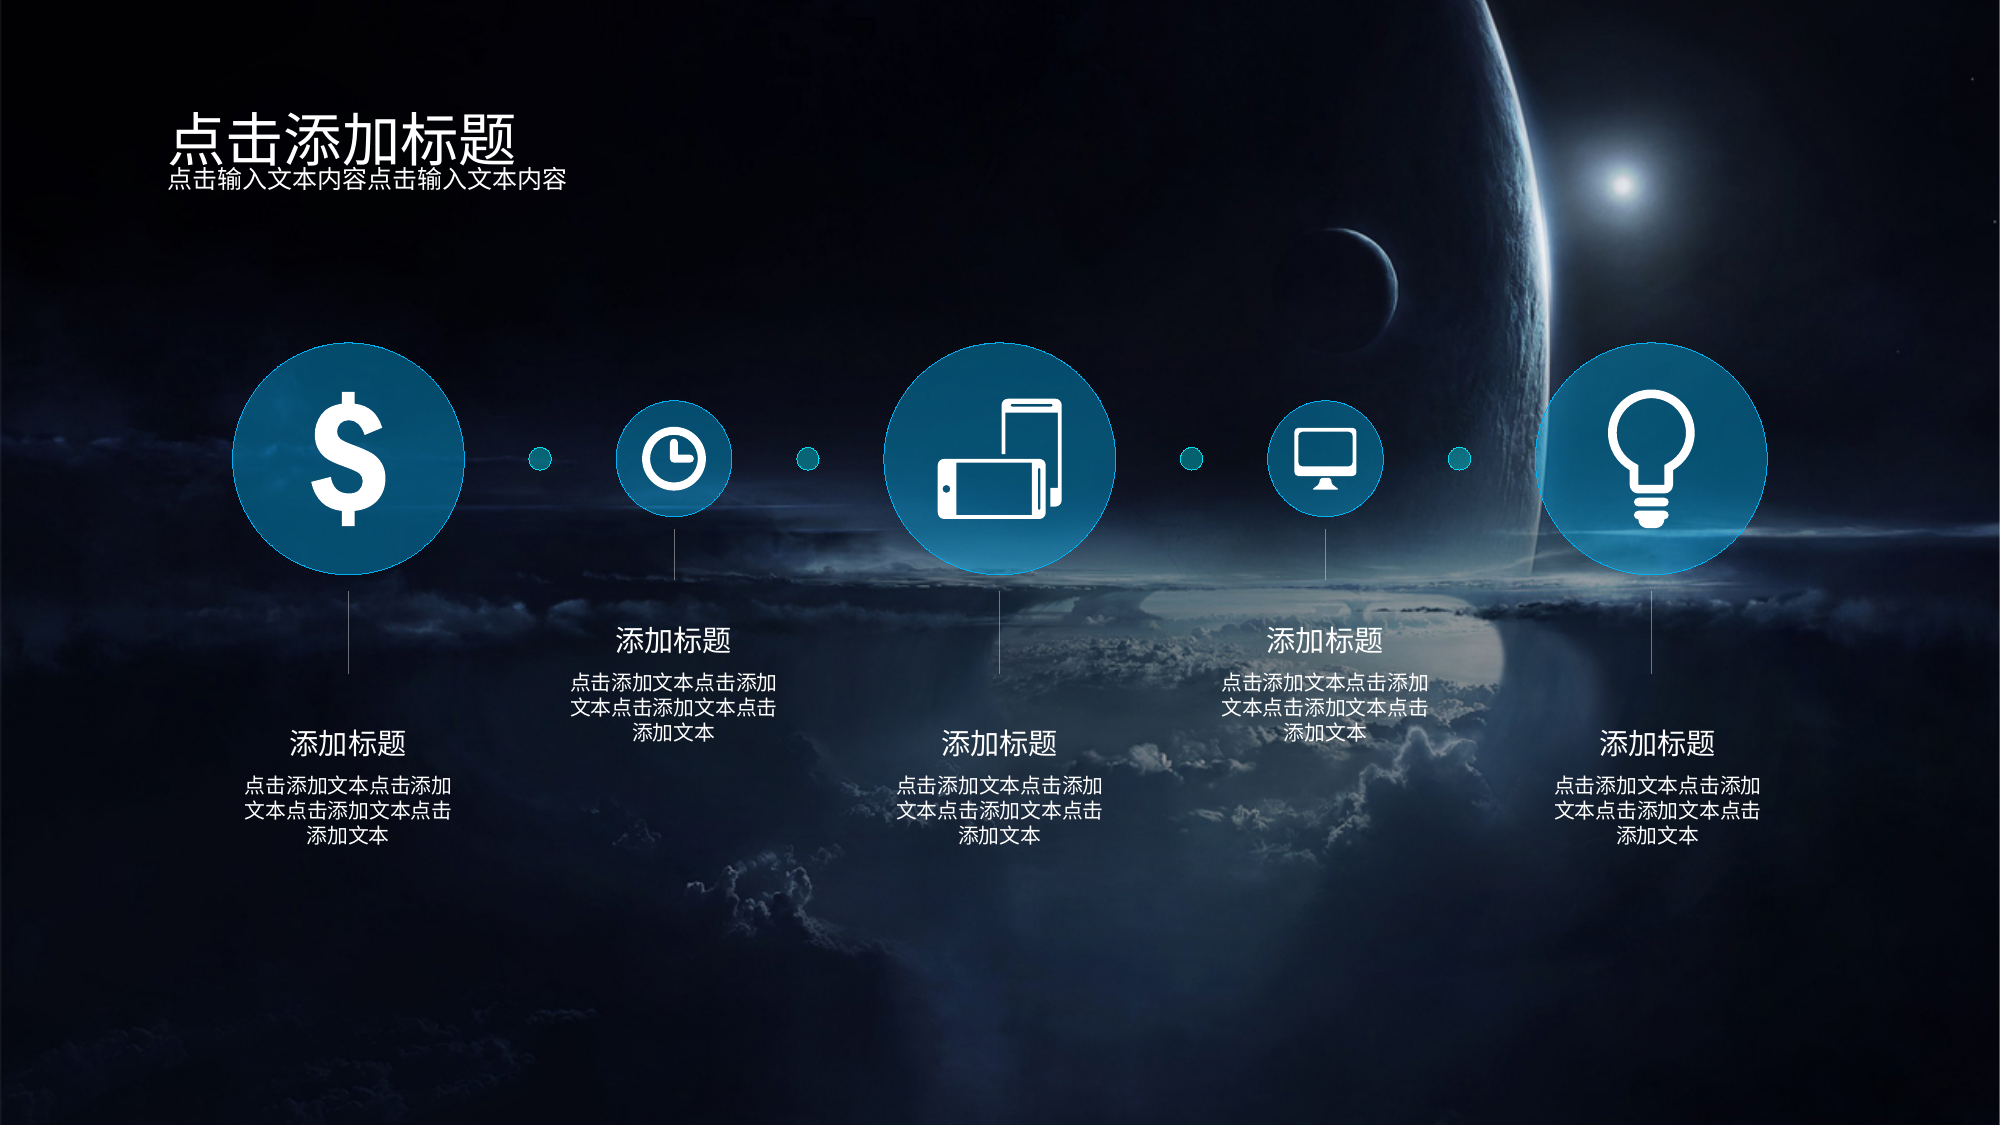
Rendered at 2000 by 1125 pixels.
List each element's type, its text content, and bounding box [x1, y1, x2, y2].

text_box 添加标题 [214, 700, 483, 768]
text_box 点击添加标题 [152, 60, 532, 155]
text_box 添加标题 [1191, 597, 1460, 665]
picture [0, 0, 2000, 1125]
text_box [1267, 400, 1384, 517]
text_box 点击添加文本点击添加文本点击添加文本点击添加文本 [1535, 765, 1781, 856]
text_box [616, 400, 732, 517]
text_box [528, 447, 552, 471]
text_box [796, 447, 820, 471]
text_box 点击添加文本点击添加文本点击添加文本点击添加文本 [226, 765, 471, 856]
text_box [1448, 447, 1471, 471]
text_box [1001, 398, 1062, 507]
text_box [1633, 510, 1669, 529]
text_box 点击添加文本点击添加文本点击添加文本点击添加文本 [1202, 662, 1448, 752]
text_box [1180, 447, 1203, 471]
text_box 点击添加文本点击添加文本点击添加文本点击添加文本 [877, 765, 1123, 856]
text_box [311, 391, 386, 527]
text_box [937, 458, 1046, 519]
text_box 添加标题 [865, 700, 1134, 768]
text_box 点击输入文本内容点击输入文本内容 [152, 155, 583, 201]
text_box [1608, 389, 1695, 494]
text_box [1535, 342, 1768, 575]
text_box [883, 342, 1116, 575]
text_box [1294, 427, 1357, 490]
text_box [232, 342, 465, 575]
text_box 点击添加文本点击添加文本点击添加文本点击添加文本 [551, 662, 797, 752]
text_box [642, 426, 706, 491]
text_box 添加标题 [1523, 700, 1792, 768]
text_box [1633, 497, 1669, 507]
text_box 添加标题 [539, 597, 808, 665]
